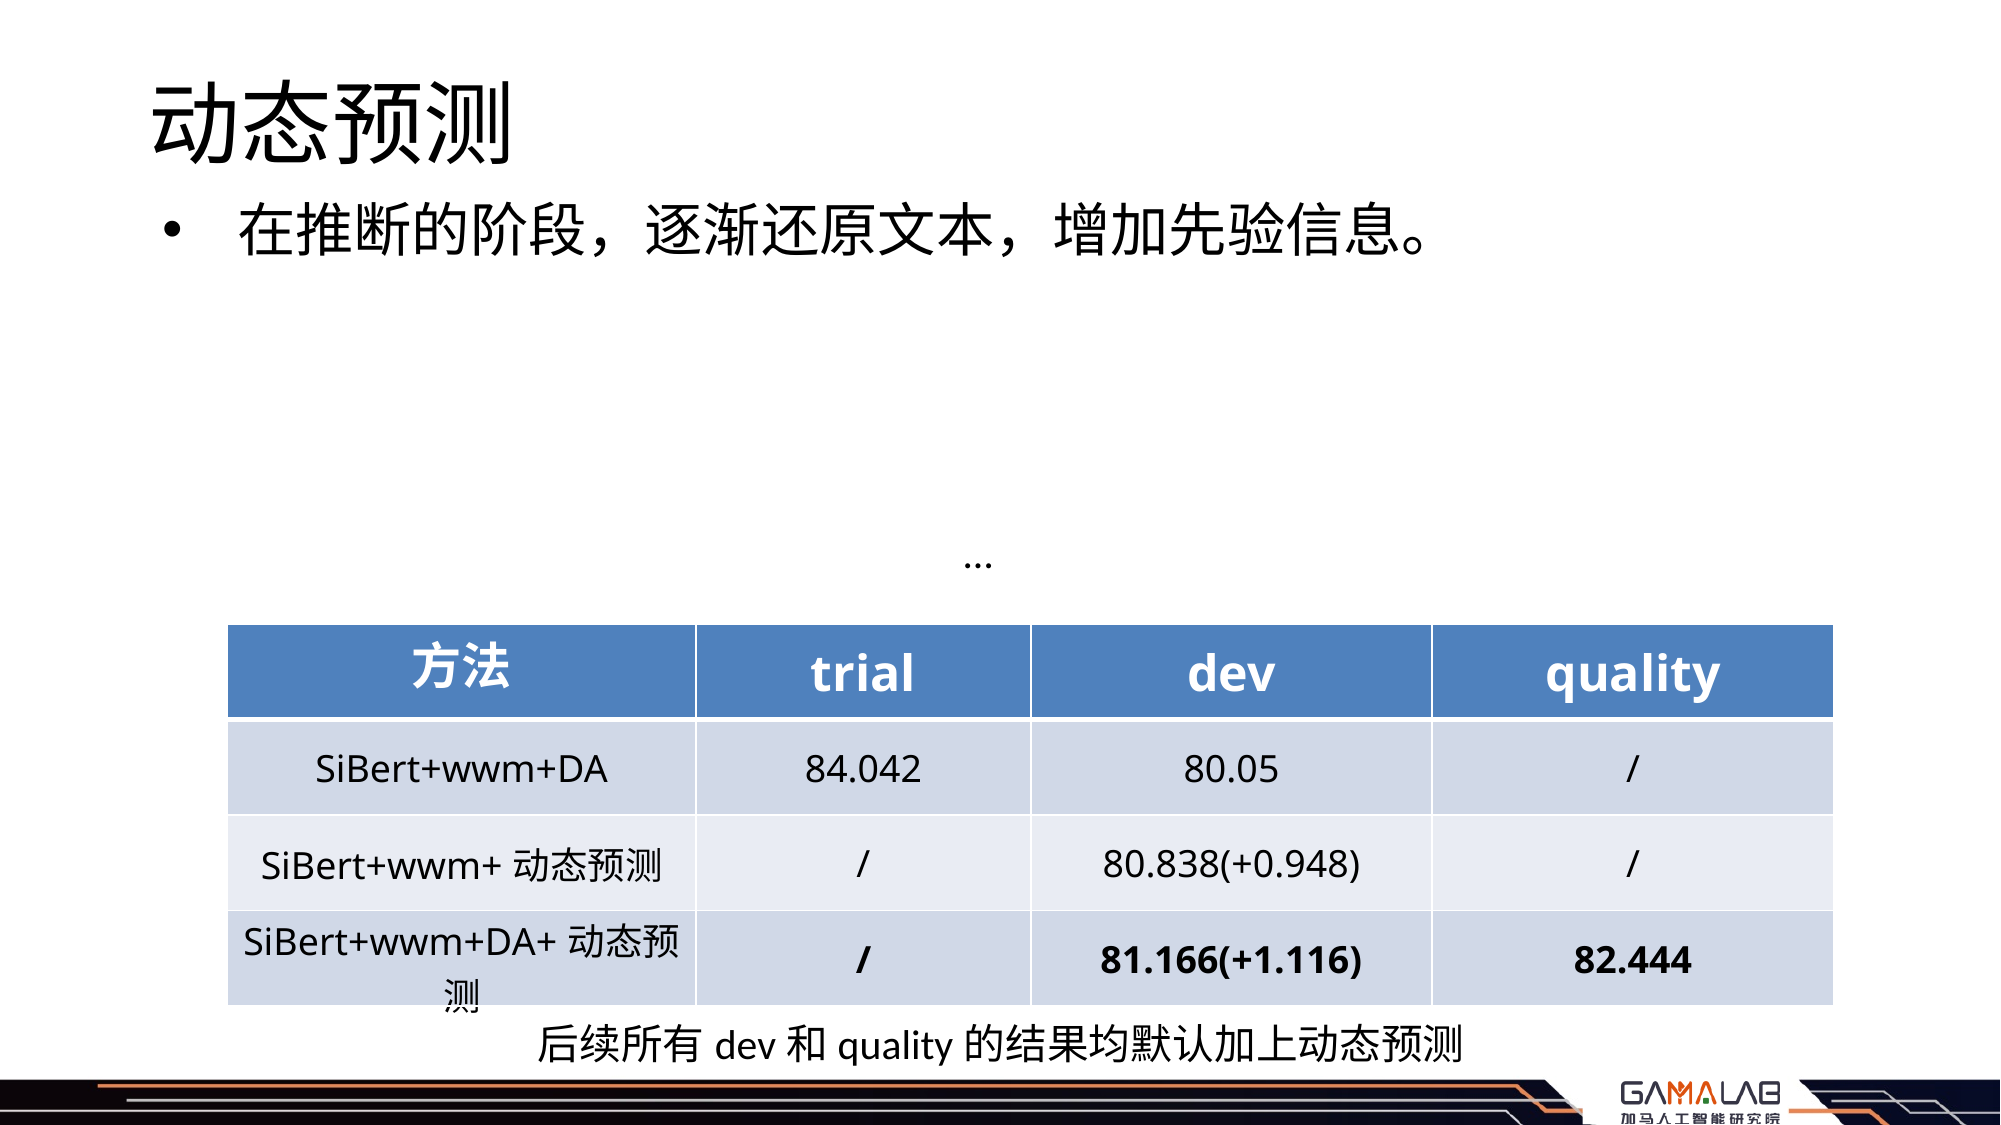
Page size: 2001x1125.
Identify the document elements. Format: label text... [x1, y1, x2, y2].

list 在推断的阶段，逐渐还原文本，增加先验信息。 [150, 187, 1876, 902]
table_cell 80.05 [1032, 722, 1431, 814]
table_cell 81.166(+1.116) [1032, 911, 1431, 1005]
table_cell 82.444 [1433, 911, 1833, 1005]
table_header dev [1032, 625, 1431, 717]
table_cell / [697, 911, 1030, 1005]
table_header 方法 [228, 625, 695, 717]
table_cell 84.042 [697, 722, 1030, 814]
table_cell SiBert+wwm+DA+动态预测 [228, 911, 695, 1005]
table_cell / [1433, 816, 1833, 910]
table_cell SiBert+wwm+动态预测 [228, 816, 695, 910]
title 动态预测 [137, 59, 1863, 218]
picture [0, 0, 2000, 1125]
table_cell 80.838(+0.948) [1032, 816, 1431, 910]
table_cell SiBert+wwm+DA [228, 722, 695, 814]
table_cell / [1433, 722, 1833, 814]
table_header trial [697, 625, 1030, 717]
table_header quality [1433, 625, 1833, 717]
text_box 后续所有dev和quality的结果均默认加上动态预测 [522, 1011, 1657, 1076]
table_cell / [697, 816, 1030, 910]
picture [1621, 1081, 1780, 1124]
